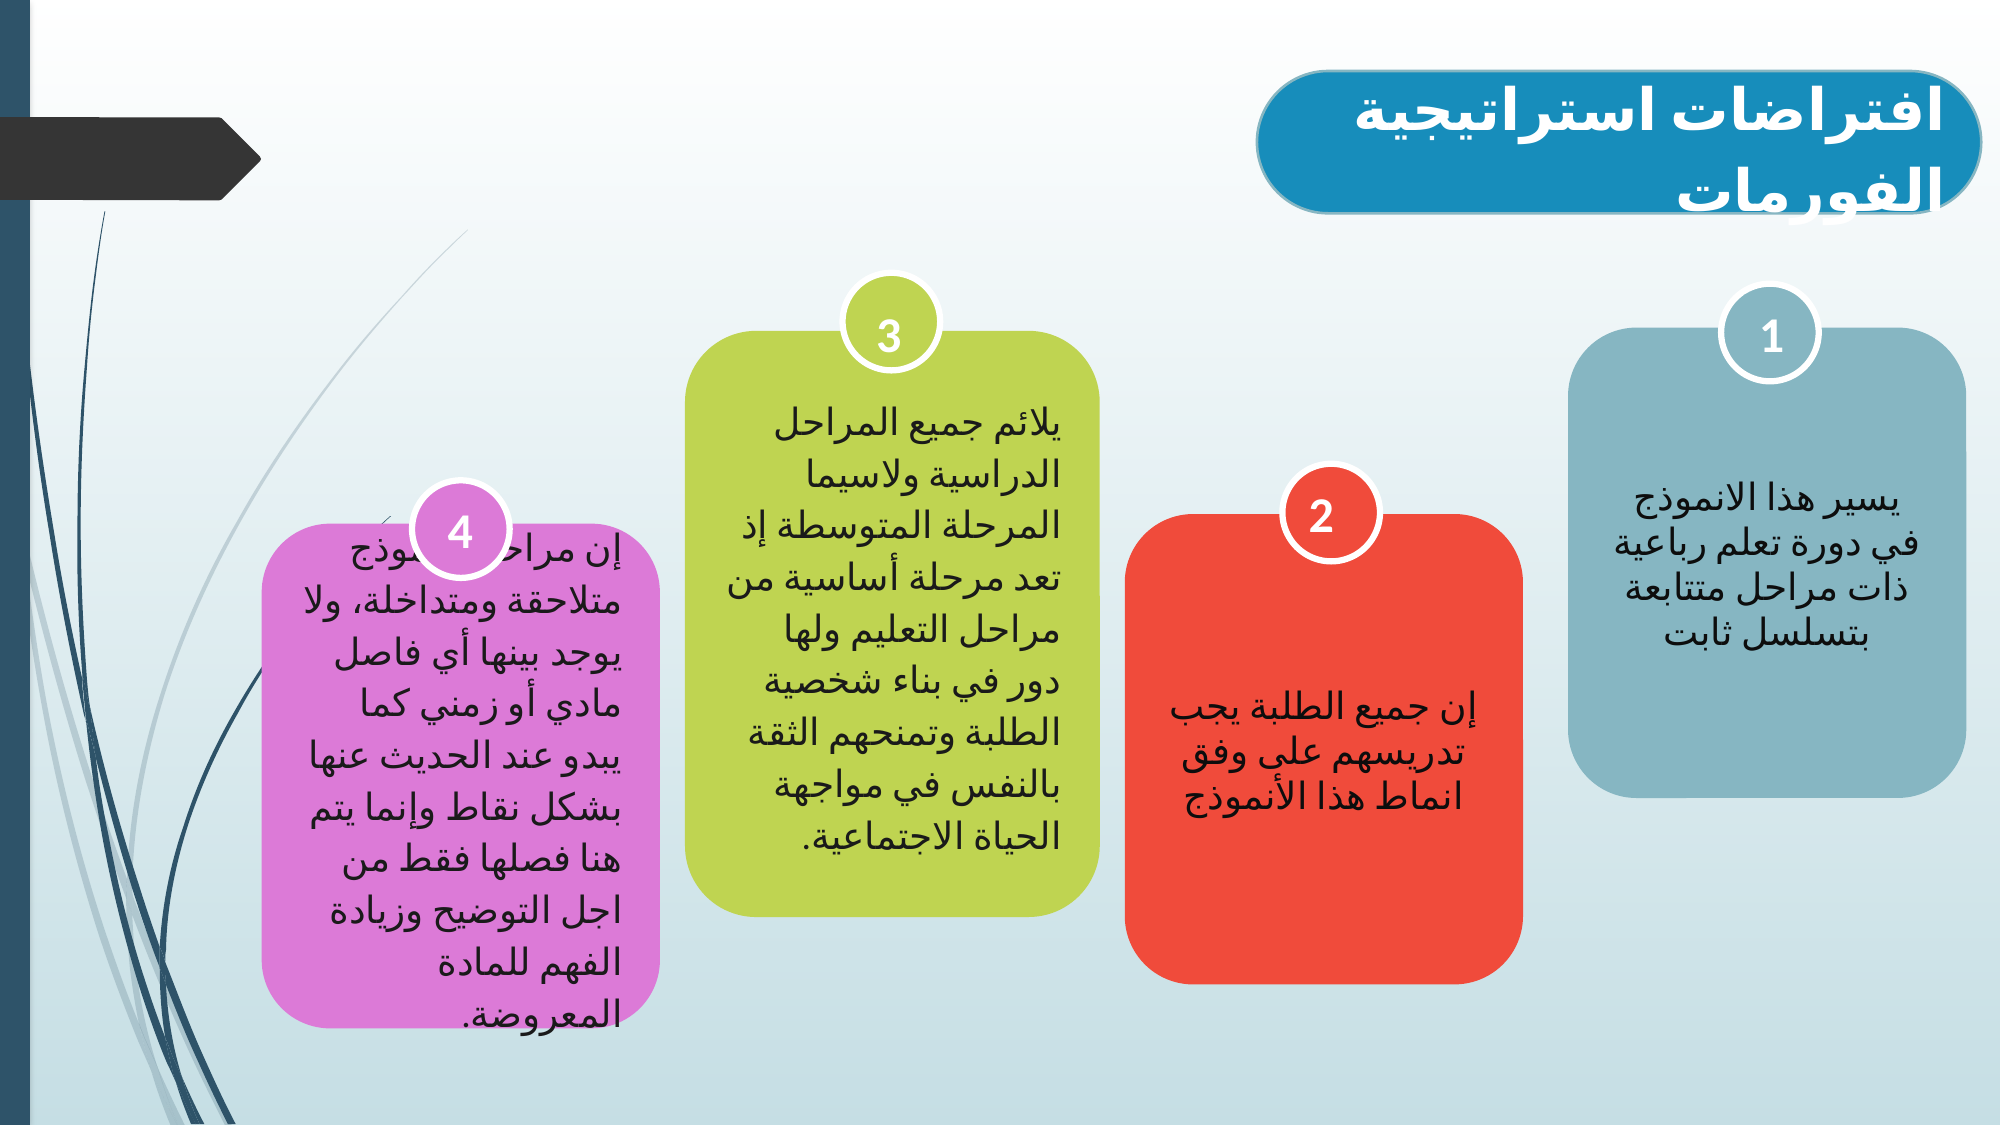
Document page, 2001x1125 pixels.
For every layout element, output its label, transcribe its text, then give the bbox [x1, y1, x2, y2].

text_box افتراضات استراتيجية الفورمات [1255, 69, 1983, 215]
text_box 3 [861, 294, 941, 370]
text_box 1 [1743, 294, 1791, 370]
text_box يلائم جميع المراحل الدراسية ولاسيما المرحلة المتوسطة إذ تعد مرحلة أساسية من مراحل التعليم ولها دور في بناء شخصية الطلبة وتمنحهم الثقة بالنفس في مواجهة الحياة الاجتماعية. [686, 332, 1098, 916]
text_box [1719, 282, 1821, 383]
text_box 2 [1293, 474, 1355, 550]
text_box [1281, 480, 1293, 545]
text_box يسير هذا الانموذج في دورة تعلم رباعية ذات مراحل متتابعة بتسلسل ثابت [1569, 329, 1965, 797]
text_box إن جميع الطلبة يجب تدريسهم على وفق انماط هذا الأنموذج [1126, 515, 1522, 983]
text_box 4 [432, 491, 480, 566]
text_box [410, 478, 511, 580]
text_box [841, 271, 934, 362]
text_box [1297, 462, 1382, 563]
text_box إن مراحل النموذج متلاحقة ومتداخلة، ولا يوجد بينها أي فاصل مادي أو زمني كما يبدو عند الحديث عنها بشكل نقاط وإنما يتم هنا فصلها فقط من اجل التوضيح وزيادة الفهم للمادة المعروضة. [263, 525, 659, 1027]
